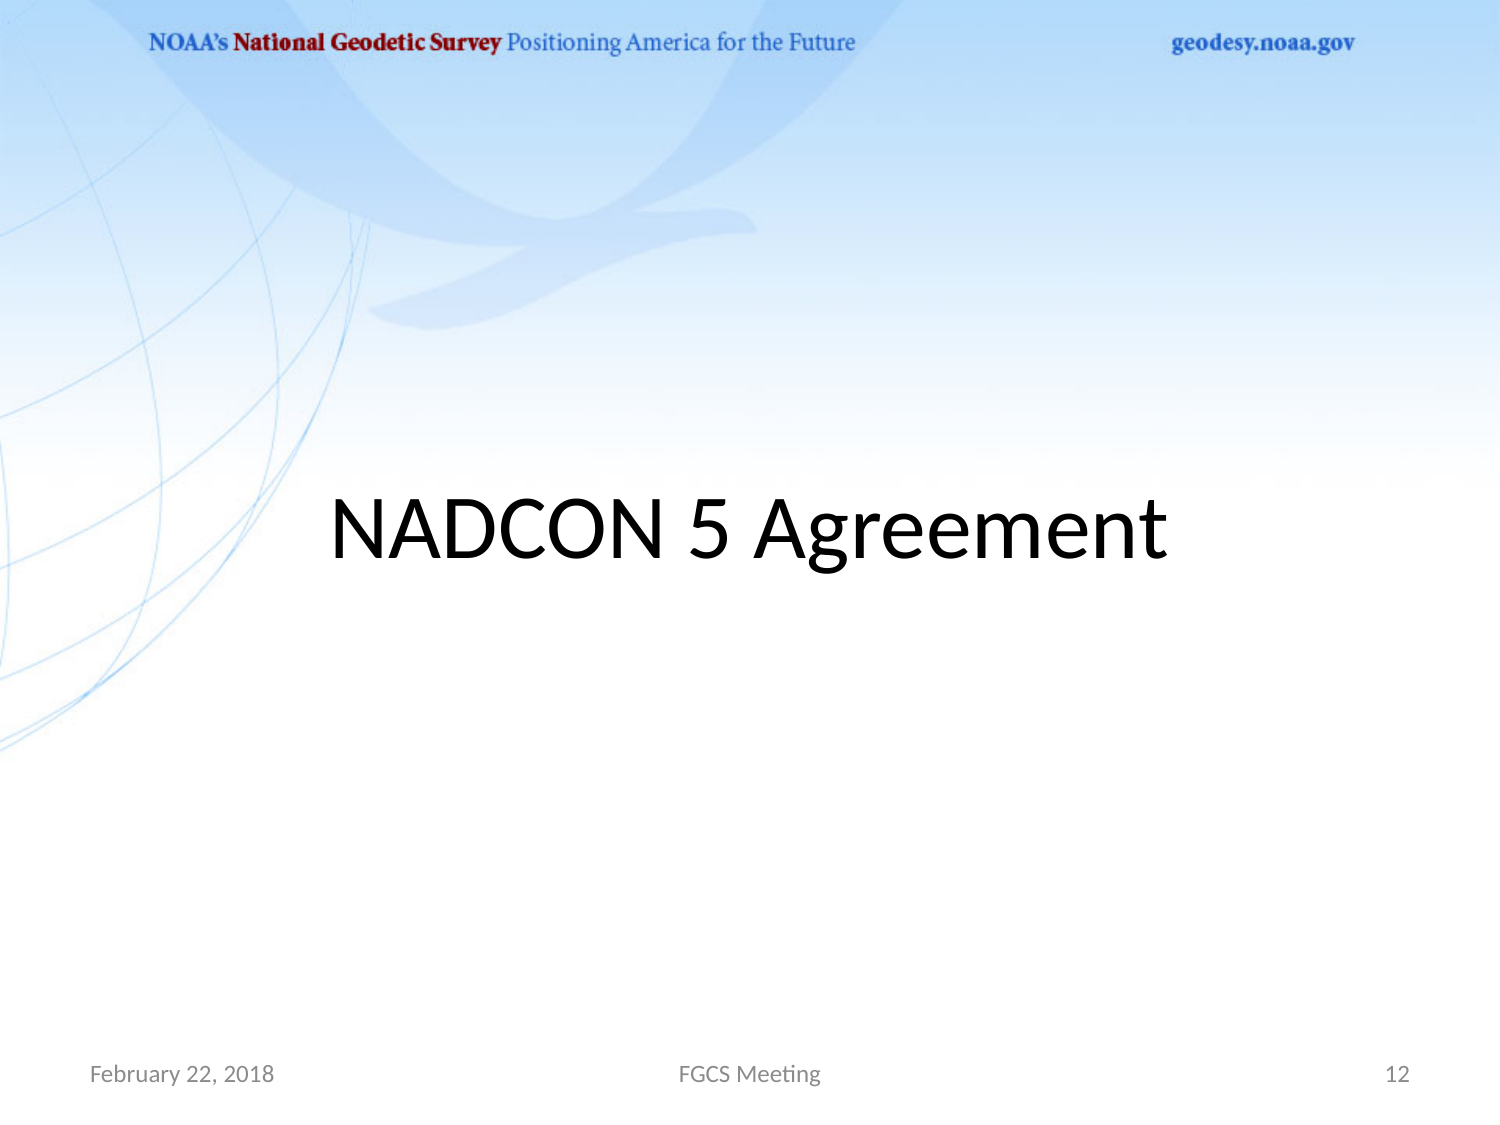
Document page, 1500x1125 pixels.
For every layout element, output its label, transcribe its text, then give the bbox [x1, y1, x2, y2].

text_box NADCON 5 Agreement [72, 459, 1428, 653]
footer FGCS Meeting [512, 1042, 988, 1103]
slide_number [75, 1042, 425, 1103]
slide_number 12 [1074, 1042, 1425, 1103]
picture [0, 0, 1500, 1125]
